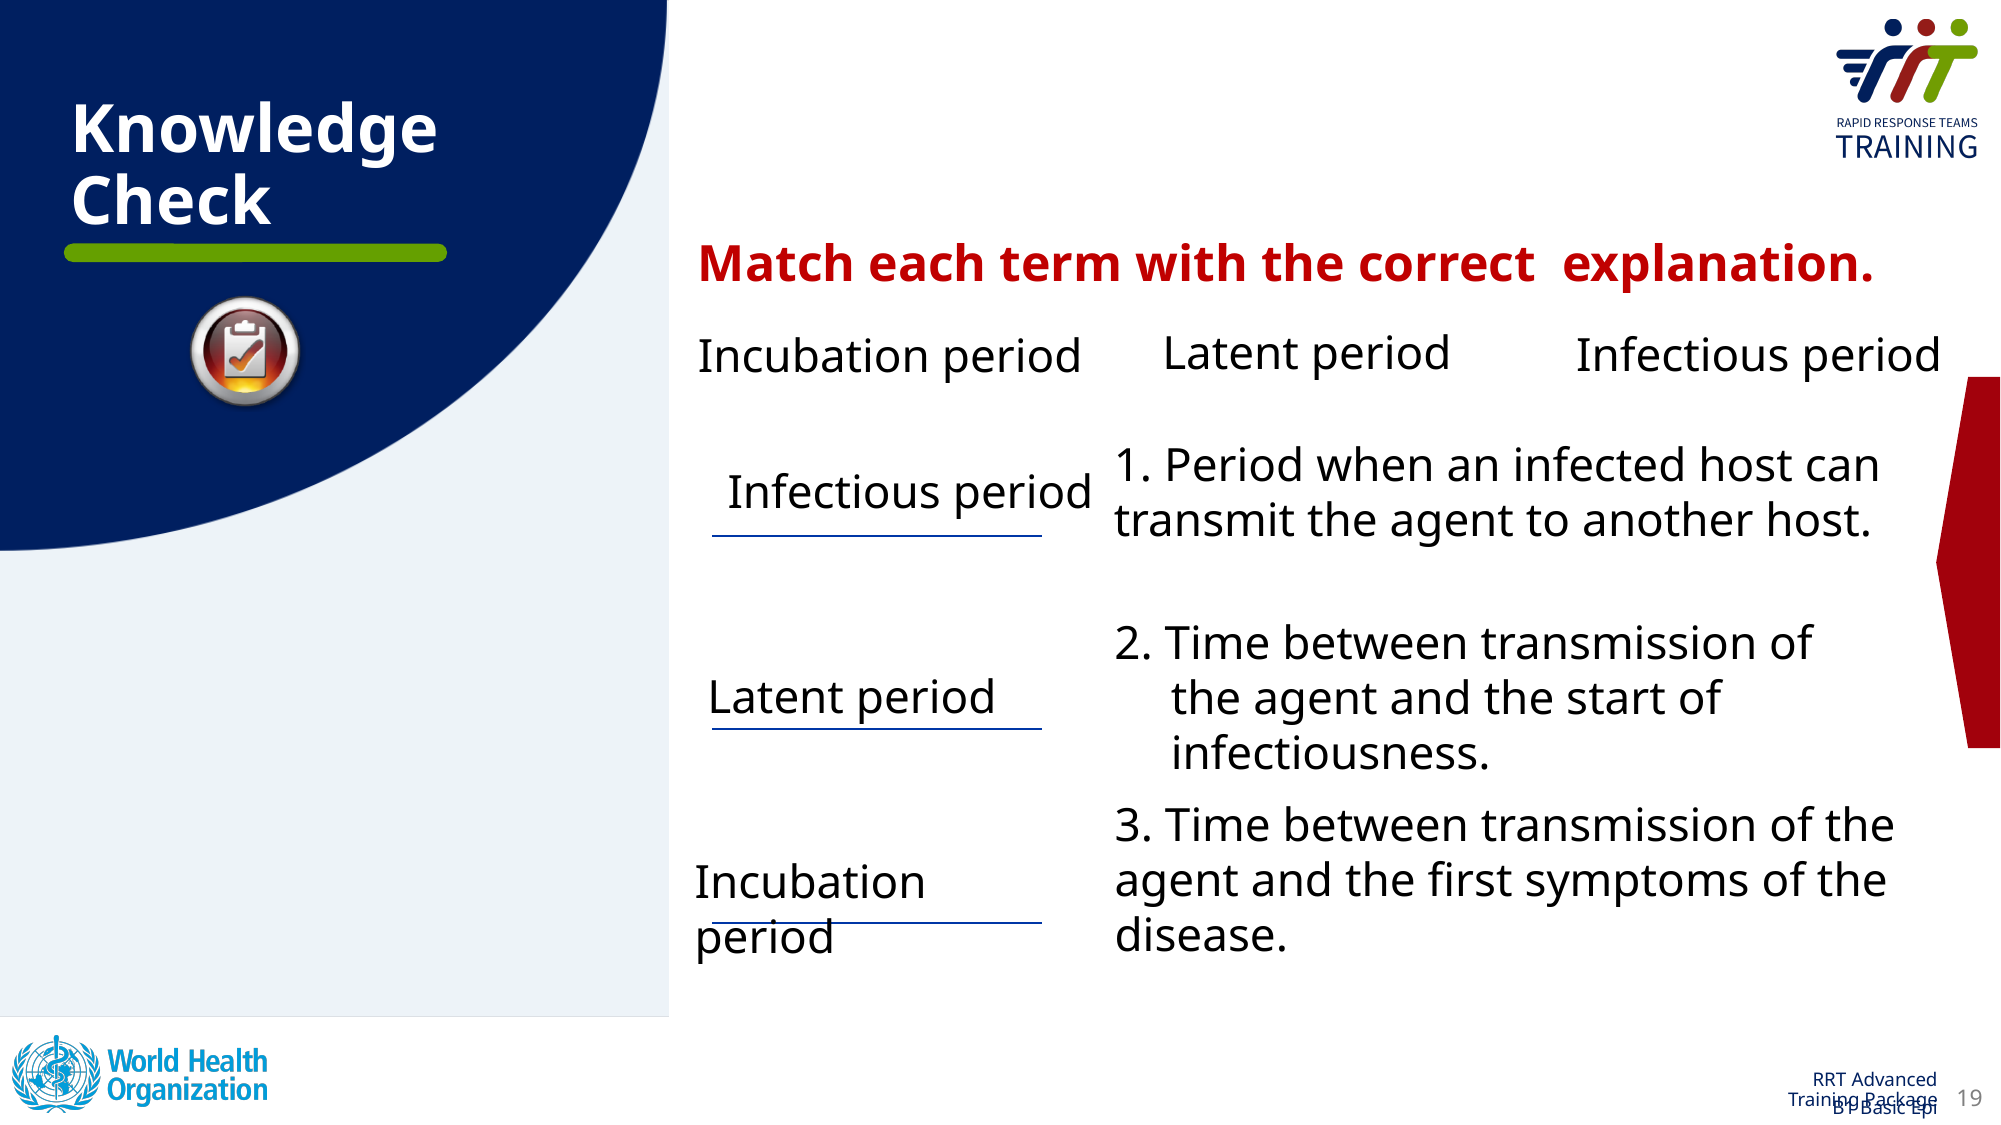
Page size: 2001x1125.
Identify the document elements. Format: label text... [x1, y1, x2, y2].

text_box Infectious period [720, 455, 1161, 525]
picture [58, 1050, 64, 1058]
picture [1835, 19, 1978, 167]
text_box 1. Period when an infected host can transmit the agent to another host. [1106, 428, 1922, 553]
text_box Infectious period [1568, 317, 2000, 388]
picture [0, 0, 669, 1018]
text_box Latent period [699, 660, 1120, 730]
picture [12, 1083, 48, 1113]
picture [12, 1035, 267, 1113]
title Knowledge Check [62, 87, 549, 245]
text_box [63, 243, 448, 263]
text_box 2. Time between transmission of the agent and the start of infectiousness. [1106, 606, 1939, 786]
text_box Incubation period [687, 845, 1065, 970]
text_box 3. Time between transmission of the agent and the first symptoms of the disease. [1107, 788, 1939, 968]
text_box Latent period [1154, 316, 1575, 387]
text_box Match each term with the correct explanation. [690, 224, 2000, 299]
text_box Incubation period [690, 319, 1160, 390]
